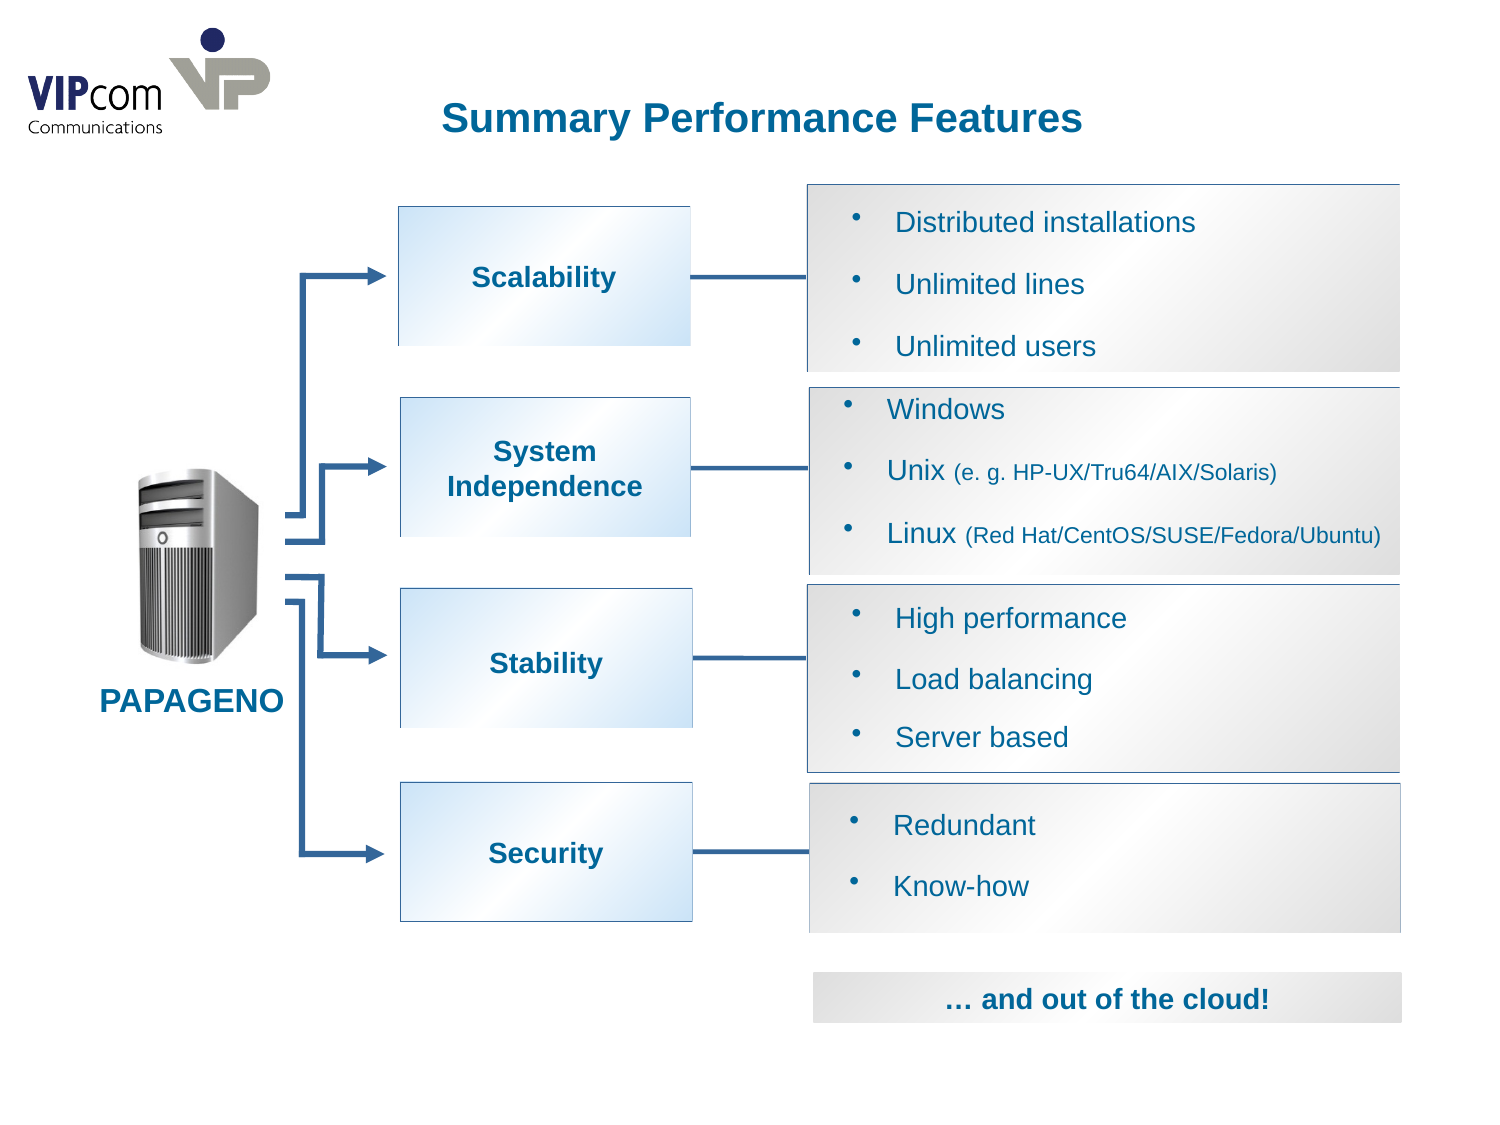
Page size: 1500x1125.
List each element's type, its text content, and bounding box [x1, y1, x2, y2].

picture [99, 441, 285, 688]
text_box PAPAGENO [84, 671, 269, 727]
text_box Load balancing [836, 663, 1195, 692]
text_box Scalability [397, 206, 691, 346]
text_box Windows [828, 392, 1187, 423]
text_box [806, 184, 1400, 372]
text_box Server based [836, 722, 1195, 751]
text_box High performance [836, 601, 1195, 632]
text_box System Independence [399, 397, 691, 537]
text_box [269, 272, 387, 463]
text_box [809, 782, 1401, 933]
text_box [285, 463, 387, 544]
text_box Unlimited lines [836, 268, 1195, 297]
text_box Unix (e. g. HP-UX/Tru64/AIX/Solaris) [828, 455, 1187, 484]
text_box Unlimited users [836, 330, 1195, 360]
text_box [269, 659, 385, 857]
text_box Distributed installations [836, 205, 1195, 237]
text_box [806, 584, 1400, 773]
text_box Linux (Red Hat/CentOS/SUSE/Fedora/Ubuntu) [828, 517, 1187, 547]
text_box … and out of the cloud! [813, 972, 1402, 1023]
title Summary Performance Features [125, 72, 1400, 160]
picture [24, 24, 274, 137]
text_box Know-how [834, 870, 1193, 899]
text_box Security [399, 781, 693, 922]
text_box Redundant [834, 808, 1193, 839]
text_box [399, 587, 693, 728]
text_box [285, 573, 388, 659]
text_box [808, 387, 1400, 575]
